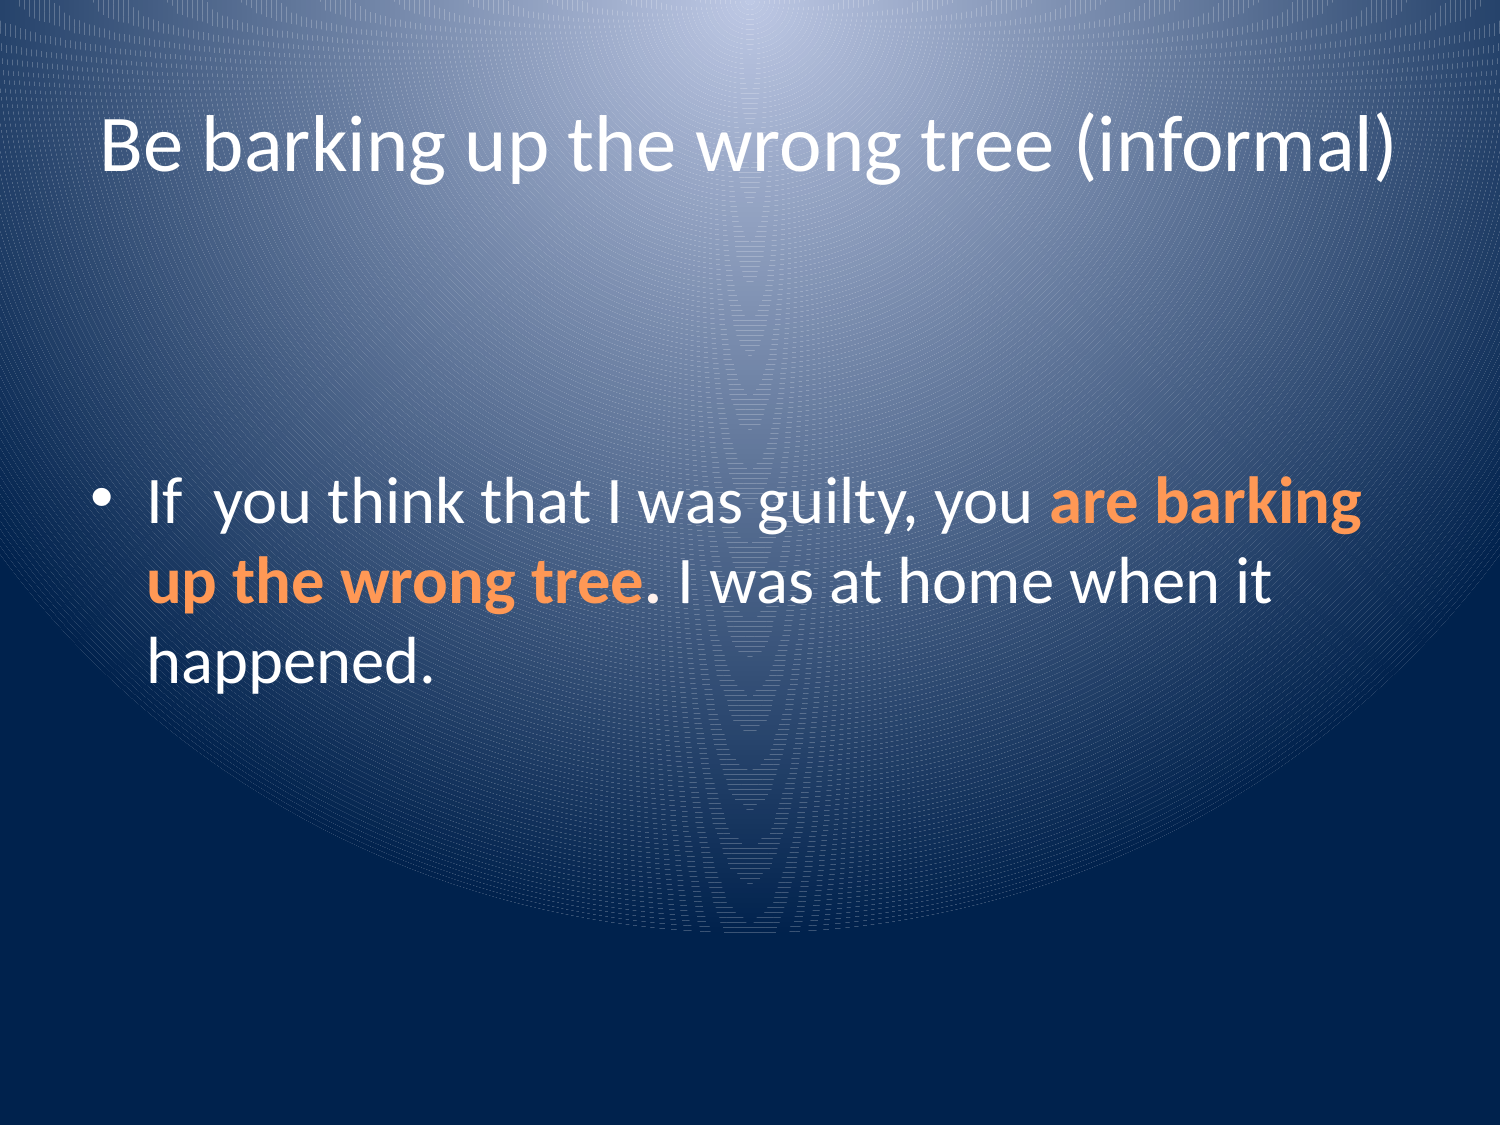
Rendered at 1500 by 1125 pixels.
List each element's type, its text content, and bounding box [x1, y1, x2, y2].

list If you think that I was guilty, you are barking up the wrong tree. I was at home when it happened. [75, 262, 1425, 1005]
title Be barking up the wrong tree (informal) [75, 45, 1425, 233]
